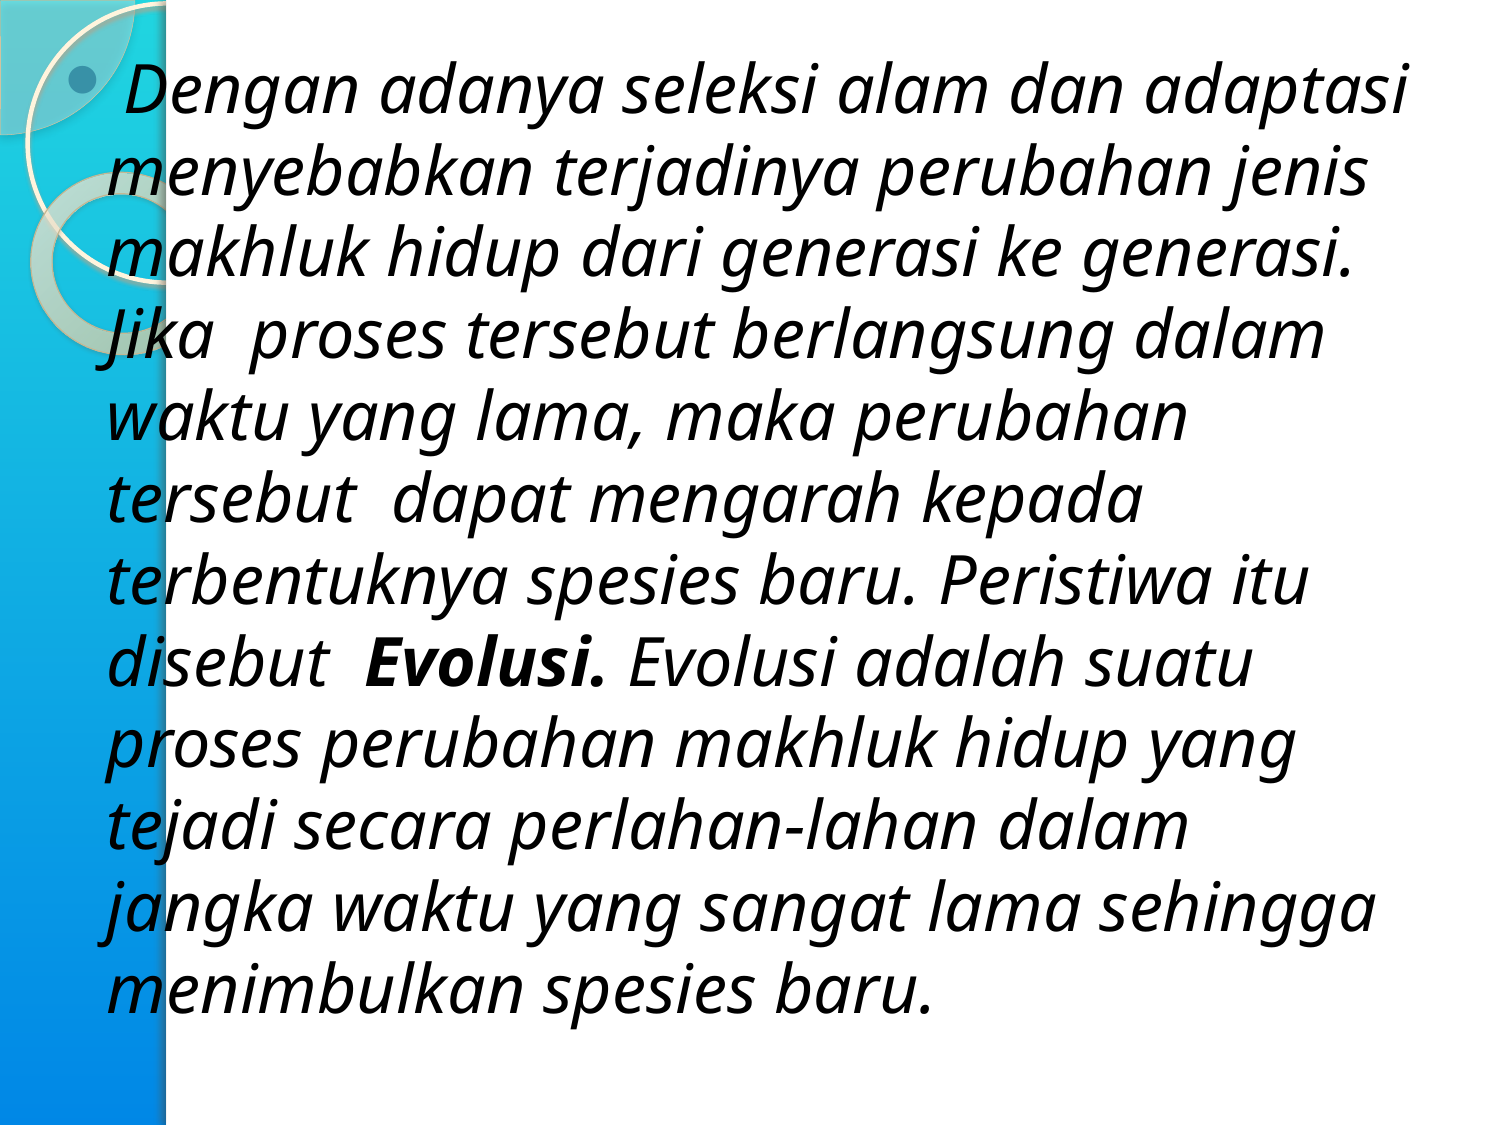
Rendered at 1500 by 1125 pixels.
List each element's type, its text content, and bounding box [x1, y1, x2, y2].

list Dengan adanya seleksi alam dan adaptasi menyebabkan terjadinya perubahan jenis makhluk hidup dari generasi ke generasi. Jika proses tersebut berlangsung dalam waktu yang lama, maka perubahan tersebut dapat mengarah kepada terbentuknya spesies baru. Peristiwa itu disebut Evolusi. Evolusi adalah suatu proses perubahan makhluk hidup yang tejadi secara perlahan-lahan dalam jangka waktu yang sangat lama sehingga menimbulkan spesies baru. [37, 37, 1425, 1088]
